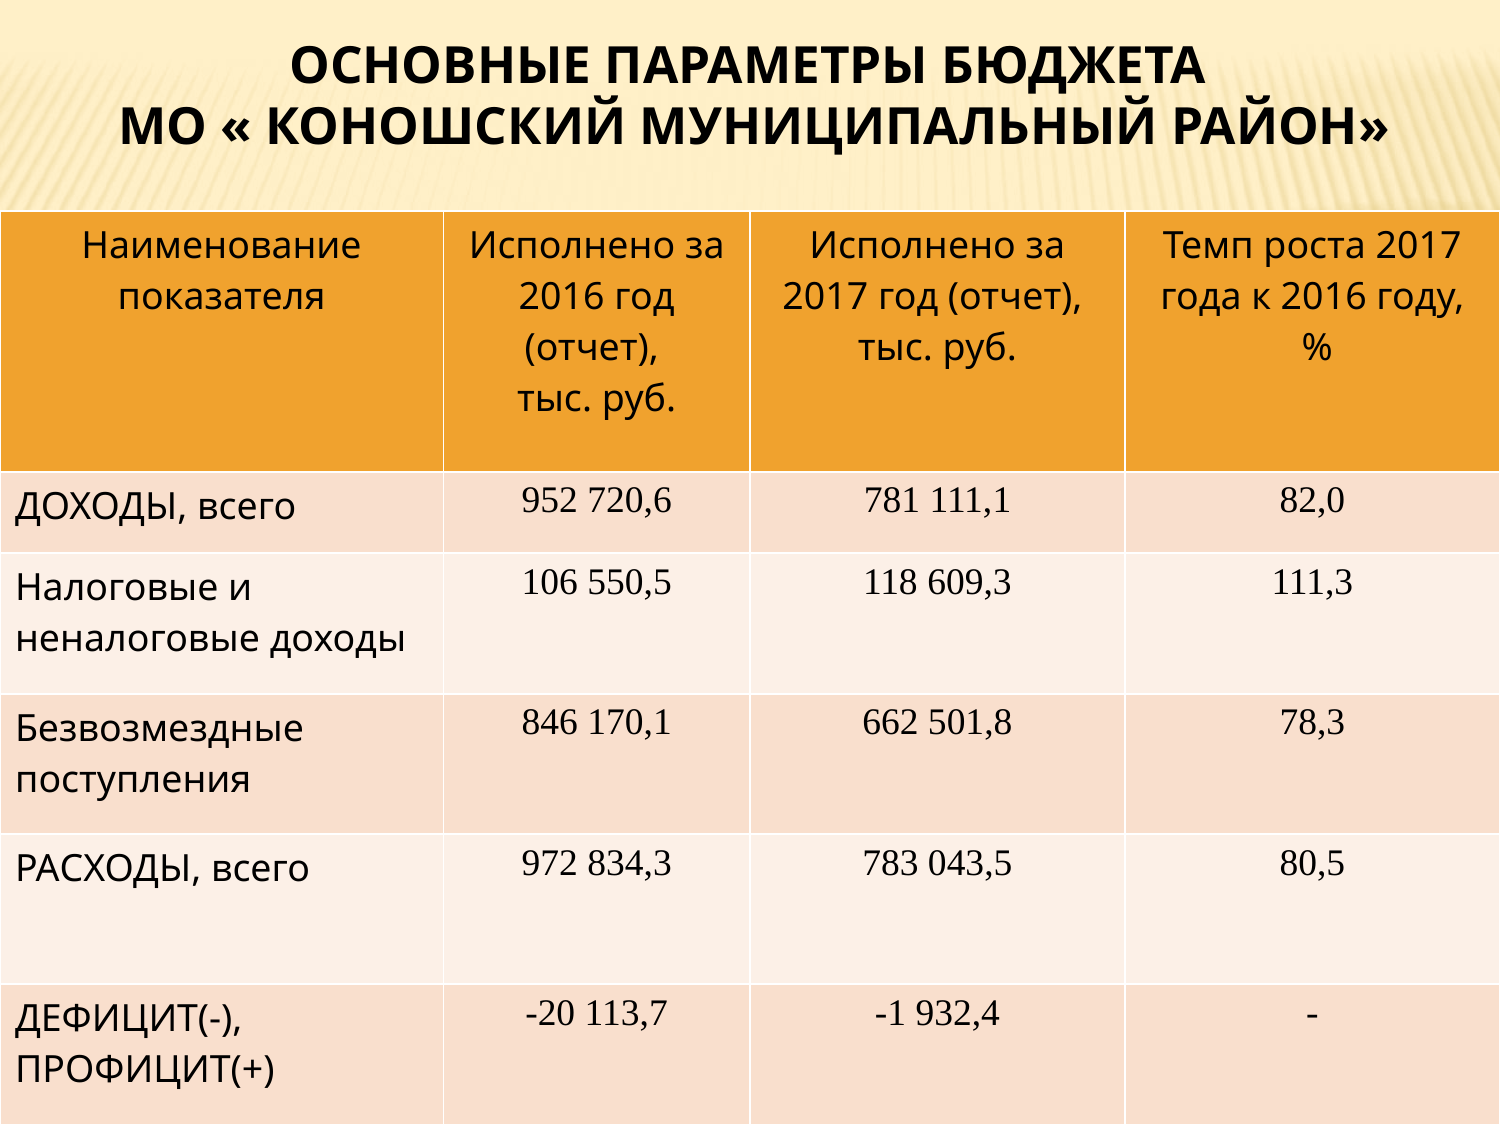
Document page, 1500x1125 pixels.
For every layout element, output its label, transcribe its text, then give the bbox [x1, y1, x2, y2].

text_box ОСНОВНЫЕ ПАРАМЕТРЫ БЮДЖЕТА МО « КОНОШСКИЙ МУНИЦИПАЛЬНЫЙ РАЙОН» [70, 24, 1425, 164]
table_cell 783 043,5 [751, 835, 1124, 983]
table_cell ДЕФИЦИТ(-), ПРОФИЦИТ(+) [1, 985, 443, 1124]
table_cell -1 932,4 [751, 985, 1124, 1124]
table_cell Безвозмездные поступления [1, 695, 443, 833]
table_cell 781 111,1 [751, 473, 1124, 552]
table_cell 111,3 [1126, 554, 1499, 693]
table_cell 106 550,5 [444, 554, 749, 693]
table_cell 82,0 [1126, 473, 1499, 552]
table_cell - [1126, 985, 1499, 1124]
table_cell 846 170,1 [444, 695, 749, 833]
table_cell 952 720,6 [444, 473, 749, 552]
table_cell 118 609,3 [751, 554, 1124, 693]
table_cell 78,3 [1126, 695, 1499, 833]
table_header Исполнено за 2016 год (отчет), тыс. руб. [444, 212, 749, 471]
table_cell -20 113,7 [444, 985, 749, 1124]
table_cell 80,5 [1126, 835, 1499, 983]
table_cell ДОХОДЫ, всего [1, 473, 443, 552]
table_cell 972 834,3 [444, 835, 749, 983]
table_header Исполнено за 2017 год (отчет), тыс. руб. [751, 212, 1124, 471]
table_cell Налоговые и неналоговые доходы [1, 554, 443, 693]
table_header Наименование показателя [1, 212, 443, 471]
table_cell 662 501,8 [751, 695, 1124, 833]
table_header Темп роста 2017 года к 2016 году, % [1126, 212, 1499, 471]
table_cell РАСХОДЫ, всего [1, 835, 443, 983]
